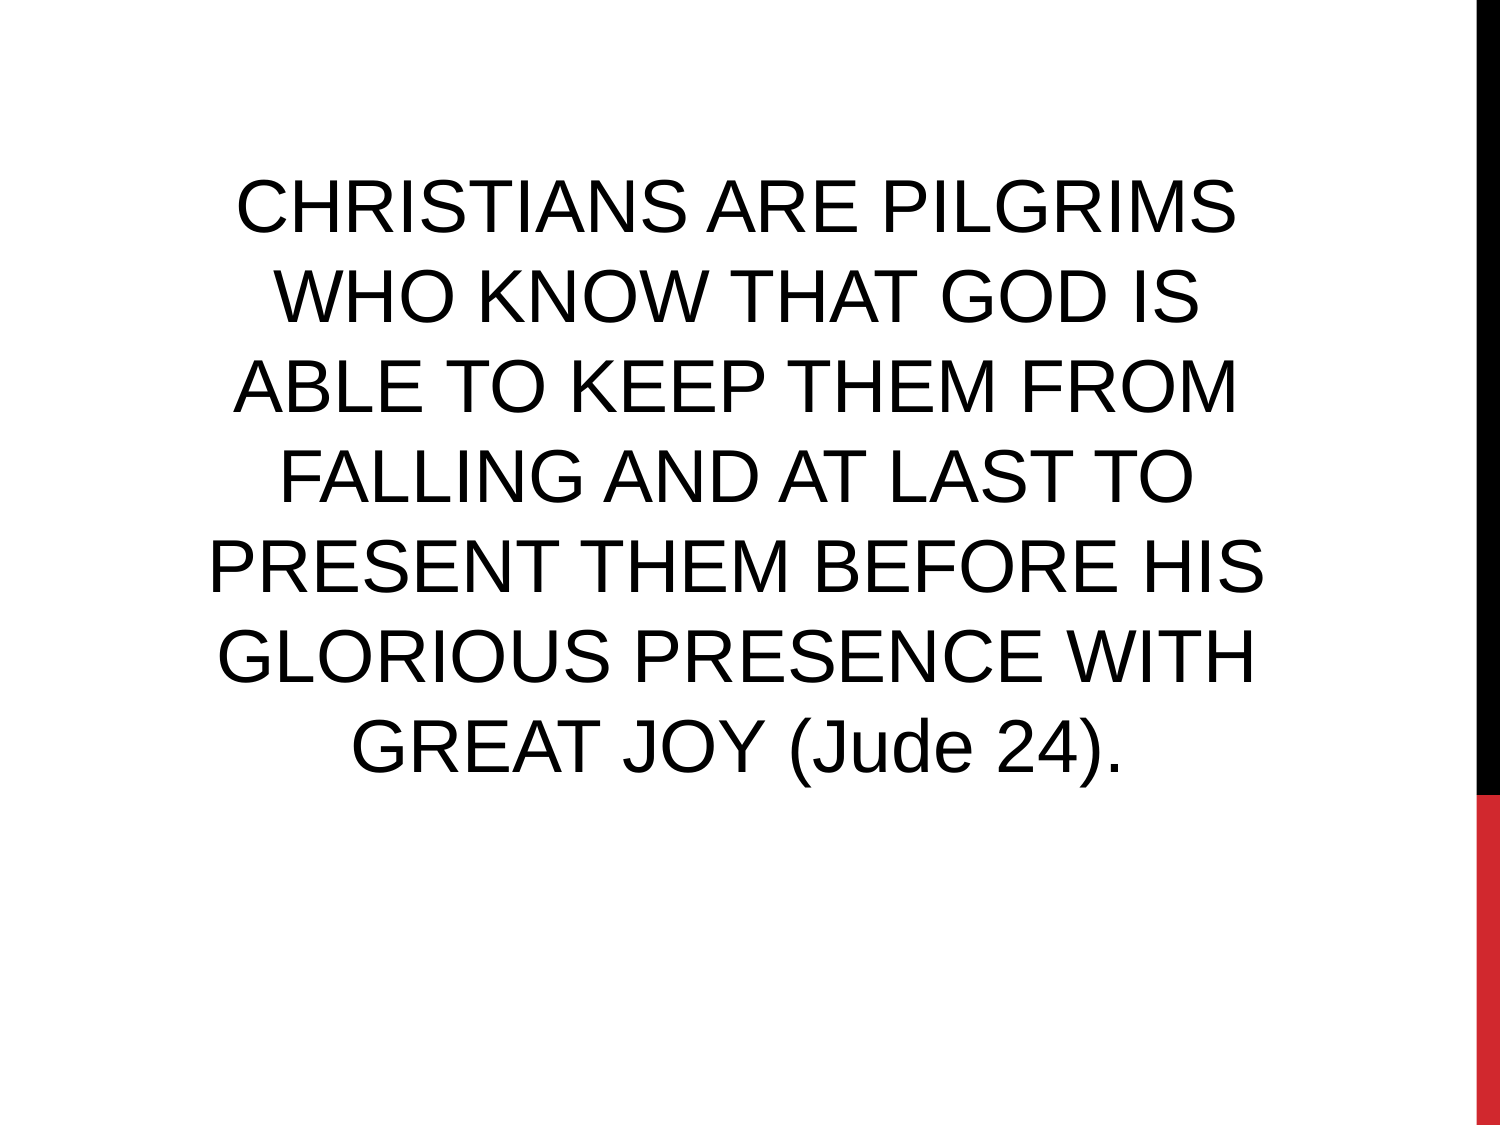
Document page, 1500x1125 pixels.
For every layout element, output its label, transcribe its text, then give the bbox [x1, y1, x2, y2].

text_box CHRISTIANS ARE PILGRIMS WHO KNOW THAT GOD IS ABLE TO KEEP THEM FROM FALLING AND AT LAST TO PRESENT THEM BEFORE HIS GLORIOUS PRESENCE WITH GREAT JOY (Jude 24). [162, 149, 1313, 885]
